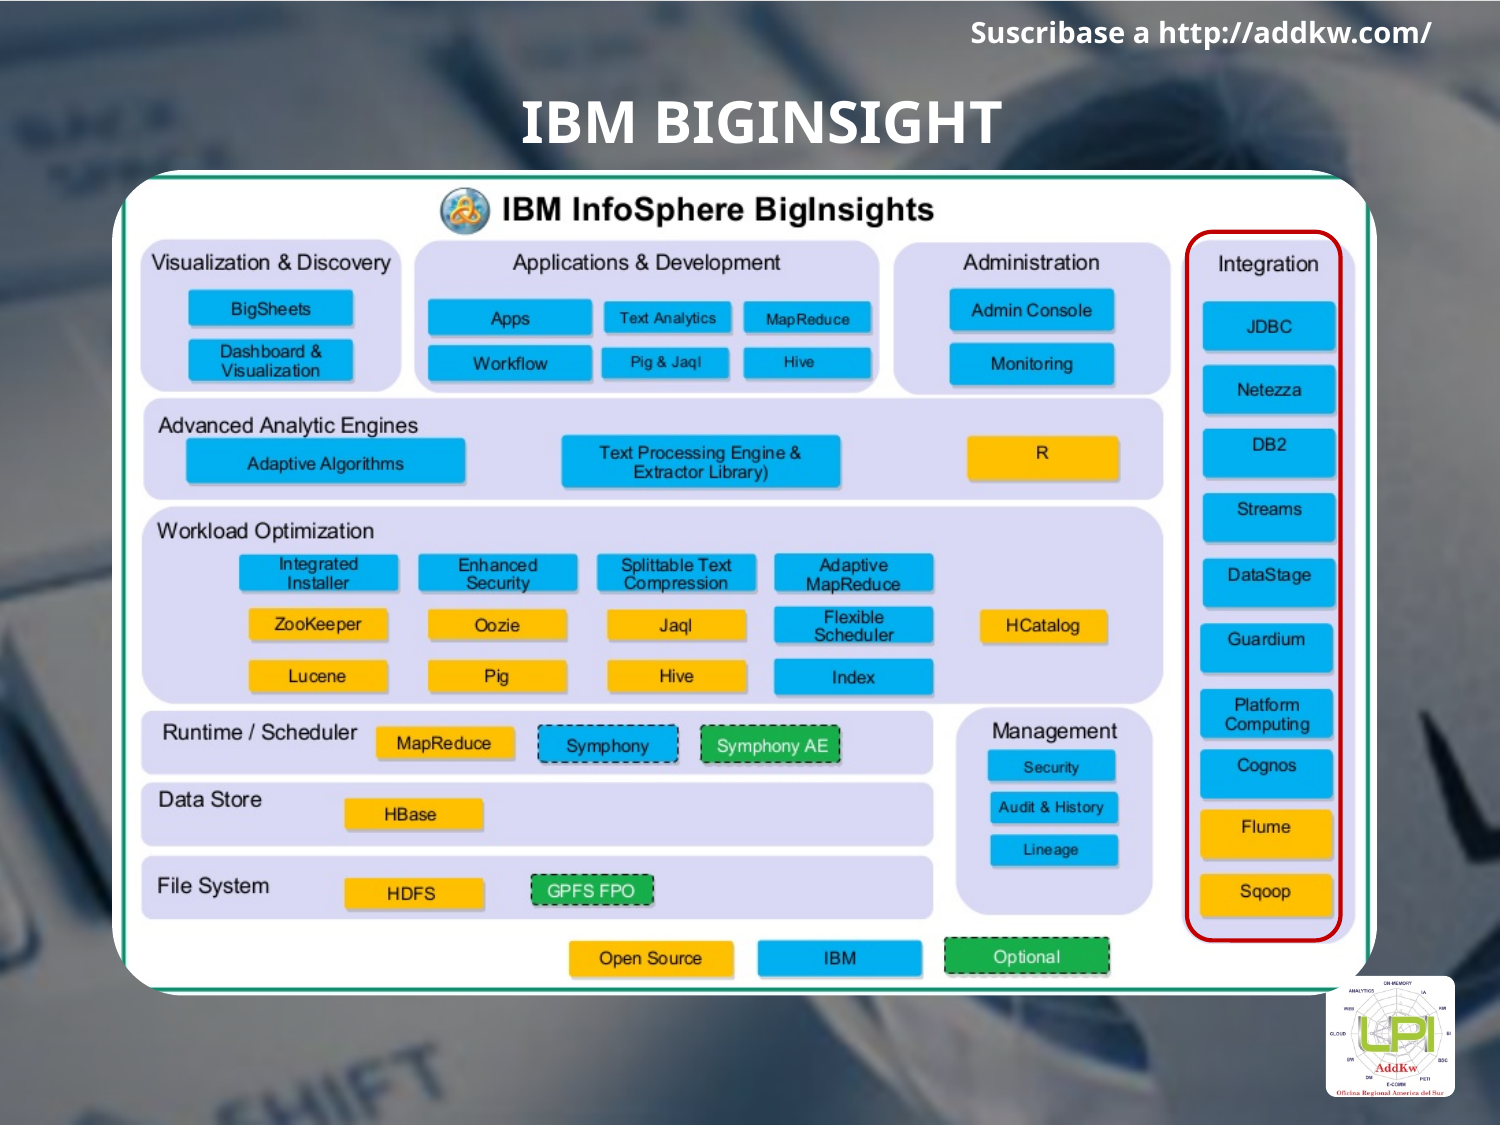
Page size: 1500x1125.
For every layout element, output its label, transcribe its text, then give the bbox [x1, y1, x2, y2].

text_box Suscribase a http://addkw.com/ [955, 7, 1448, 57]
picture [0, 1, 1500, 1125]
text_box IBM BIGINSIGHT [218, 78, 1306, 169]
